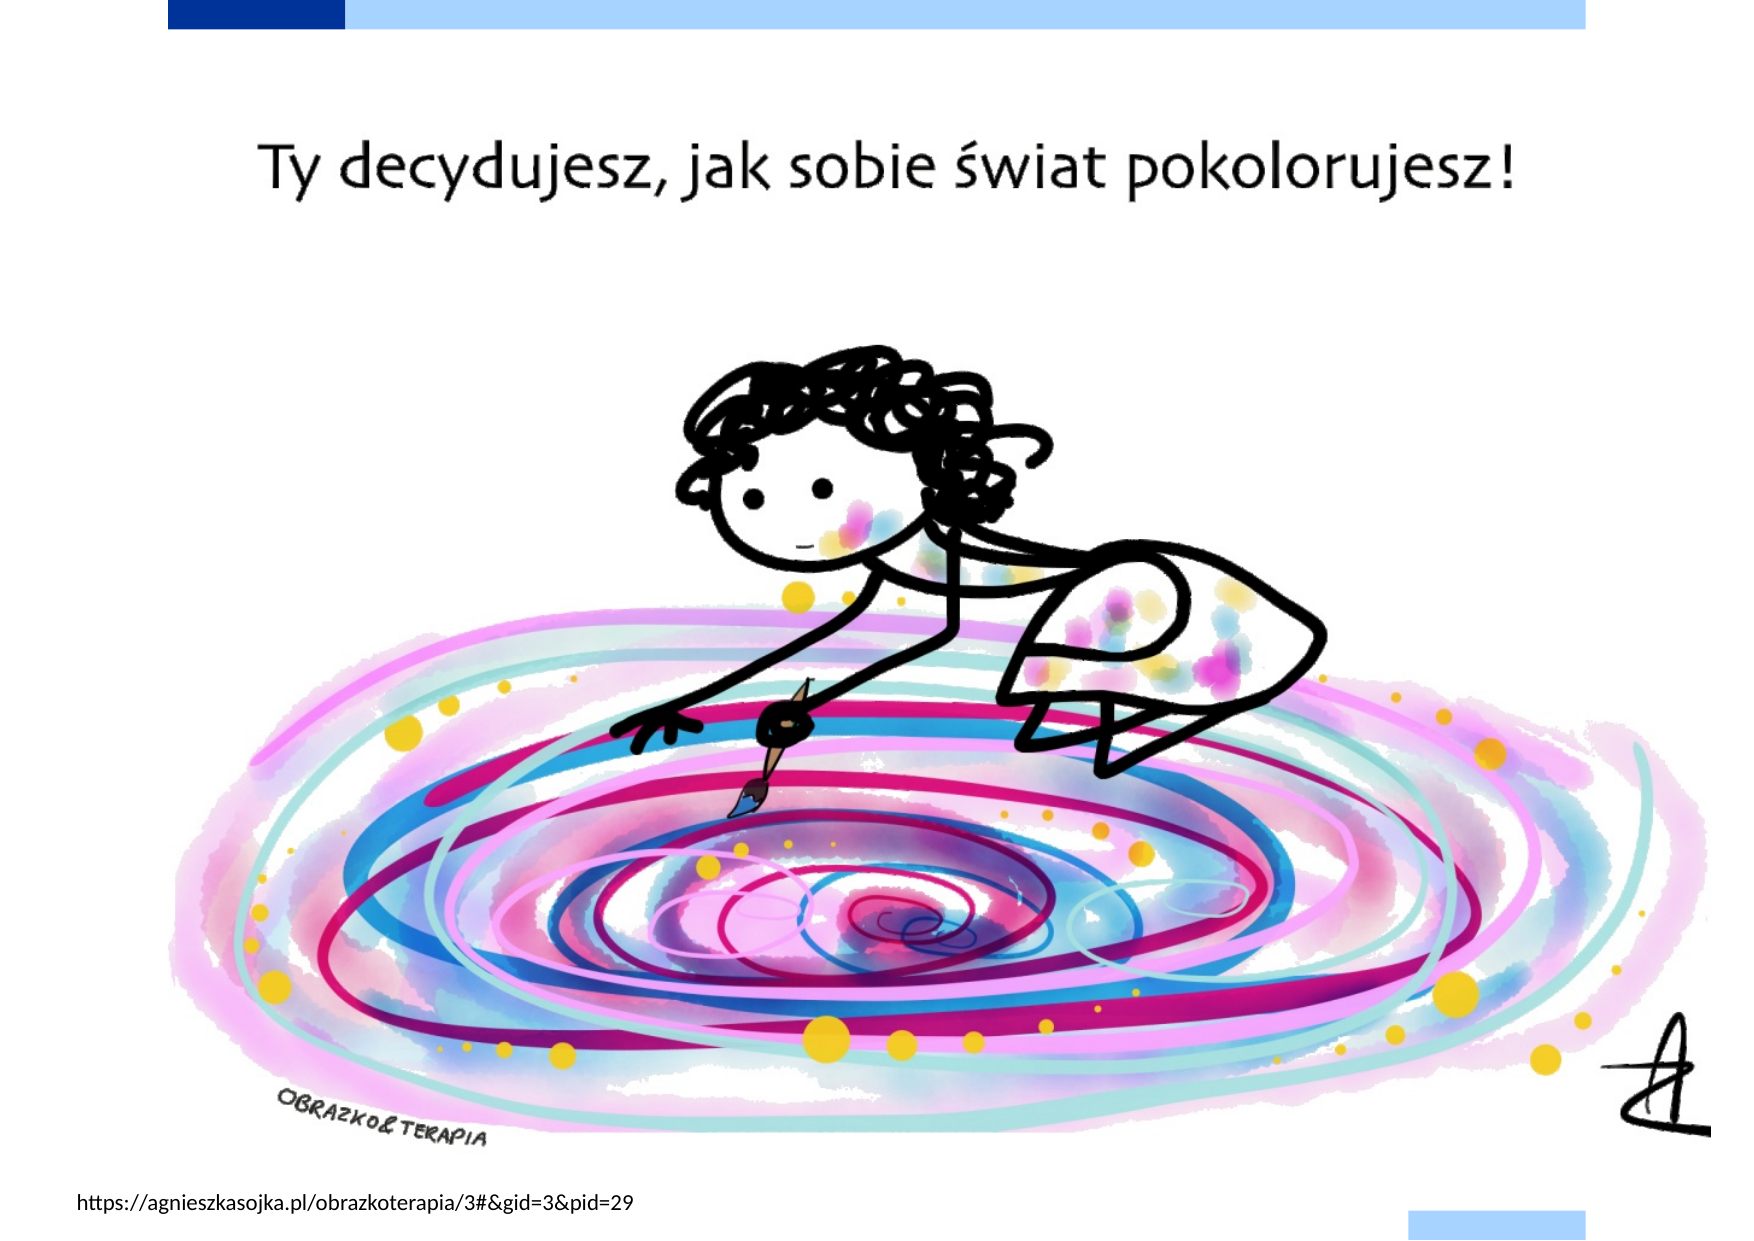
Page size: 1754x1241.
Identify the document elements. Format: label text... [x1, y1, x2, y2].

text_box https://agnieszkasojka.pl/obrazkoterapia/3#&gid=3&pid=29 [61, 1180, 1515, 1223]
picture [168, 35, 1711, 1193]
